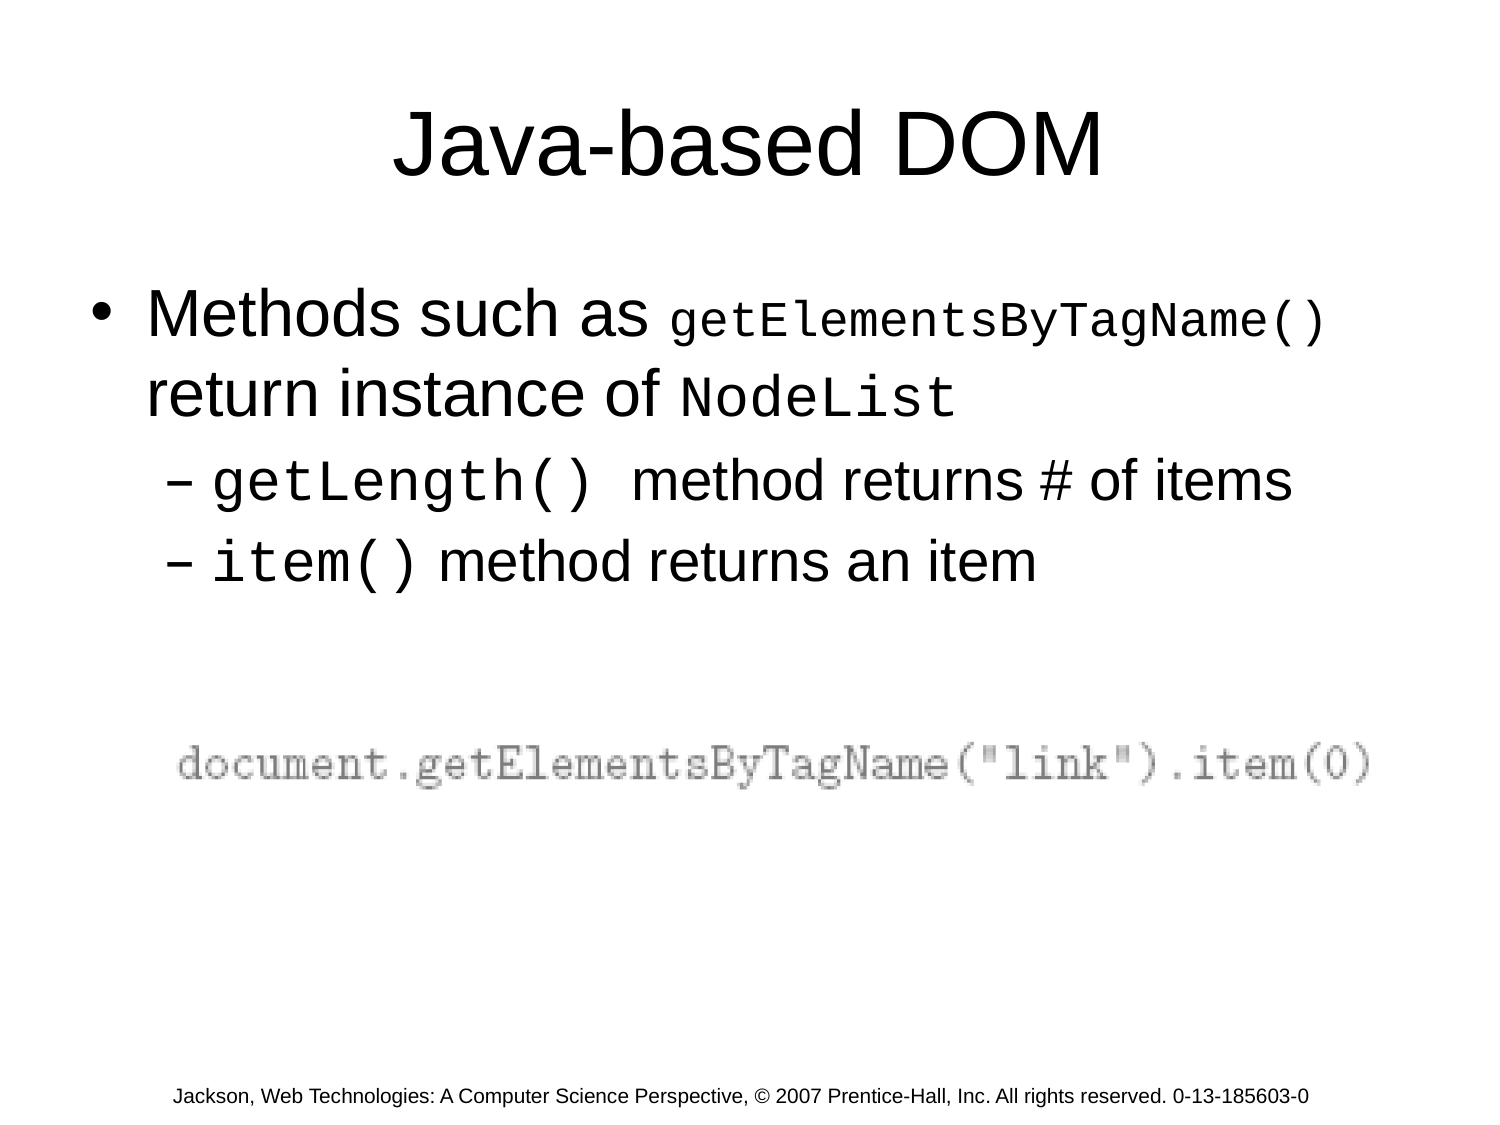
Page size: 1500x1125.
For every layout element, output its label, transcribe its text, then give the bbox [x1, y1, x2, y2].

footer Jackson, Web Technologies: A Computer Science Perspective, © 2007 Prentice-Hall, Inc. All rights reserved. 0-13-185603-0 [75, 1074, 1413, 1103]
picture [149, 724, 1388, 801]
title Java-based DOM [75, 45, 1425, 233]
list Methods such as getElementsByTagName() return instance of NodeList getLength() method returns # of items item() method returns an item [75, 262, 1425, 1005]
